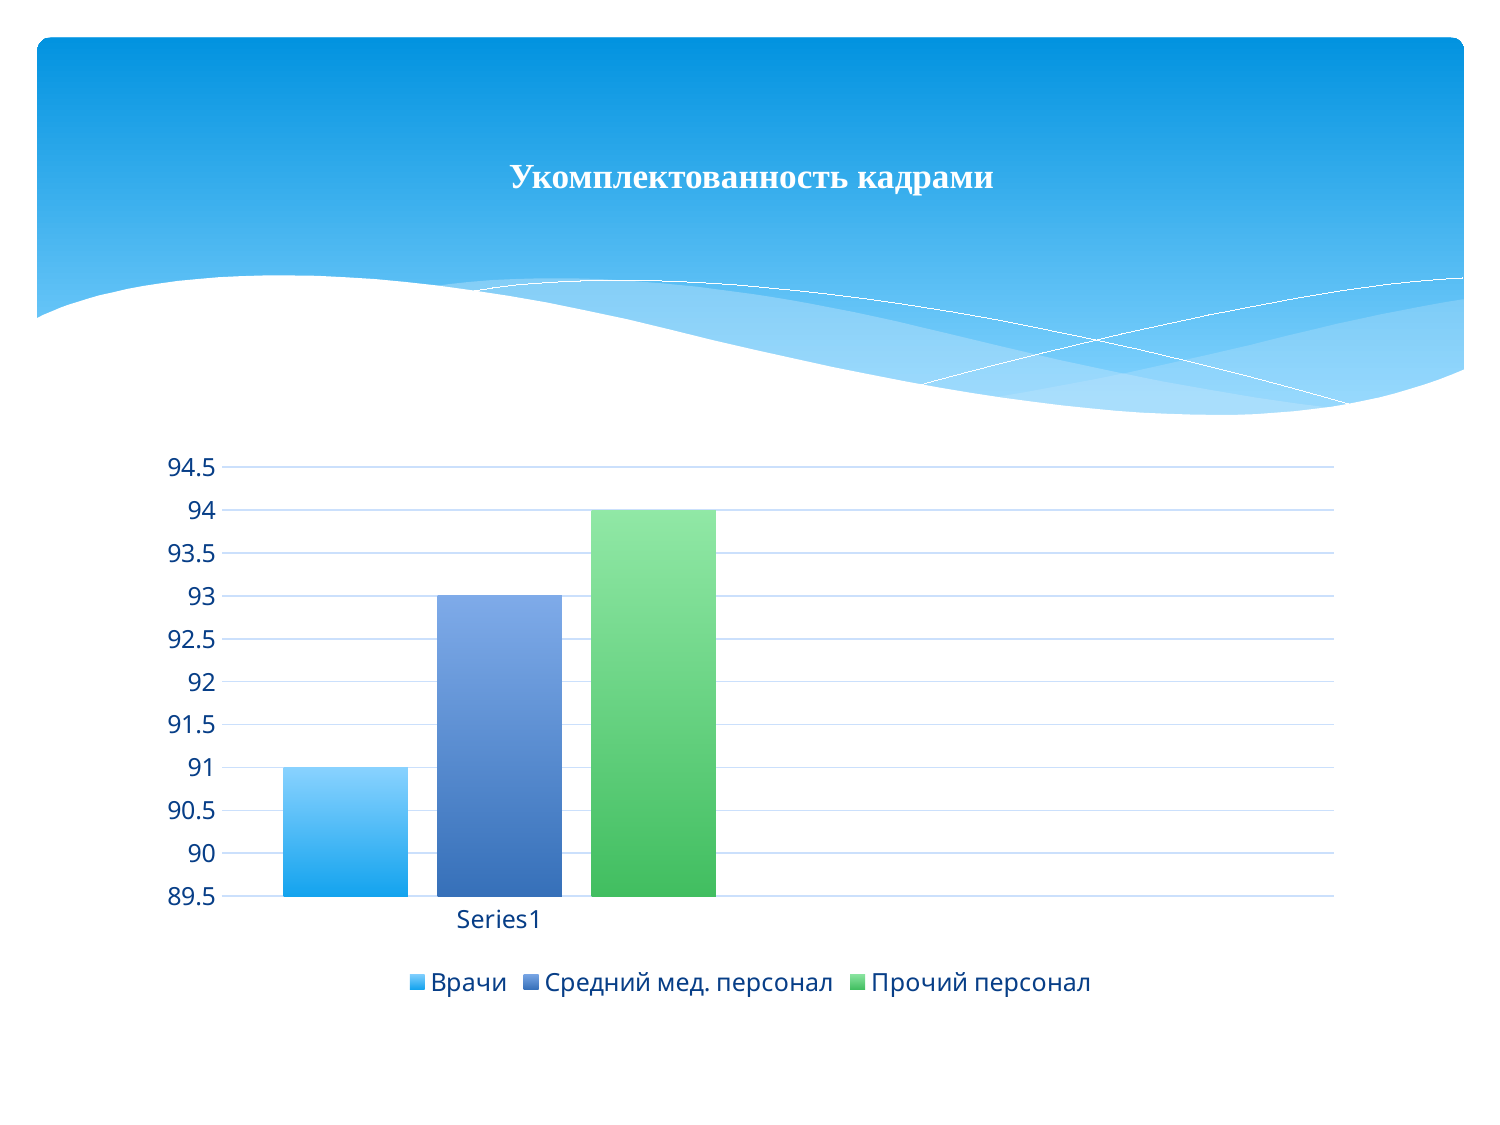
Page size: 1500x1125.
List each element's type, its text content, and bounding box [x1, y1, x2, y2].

chart [142, 438, 1359, 1006]
title Укомплектованность кадрами [76, 101, 1427, 308]
